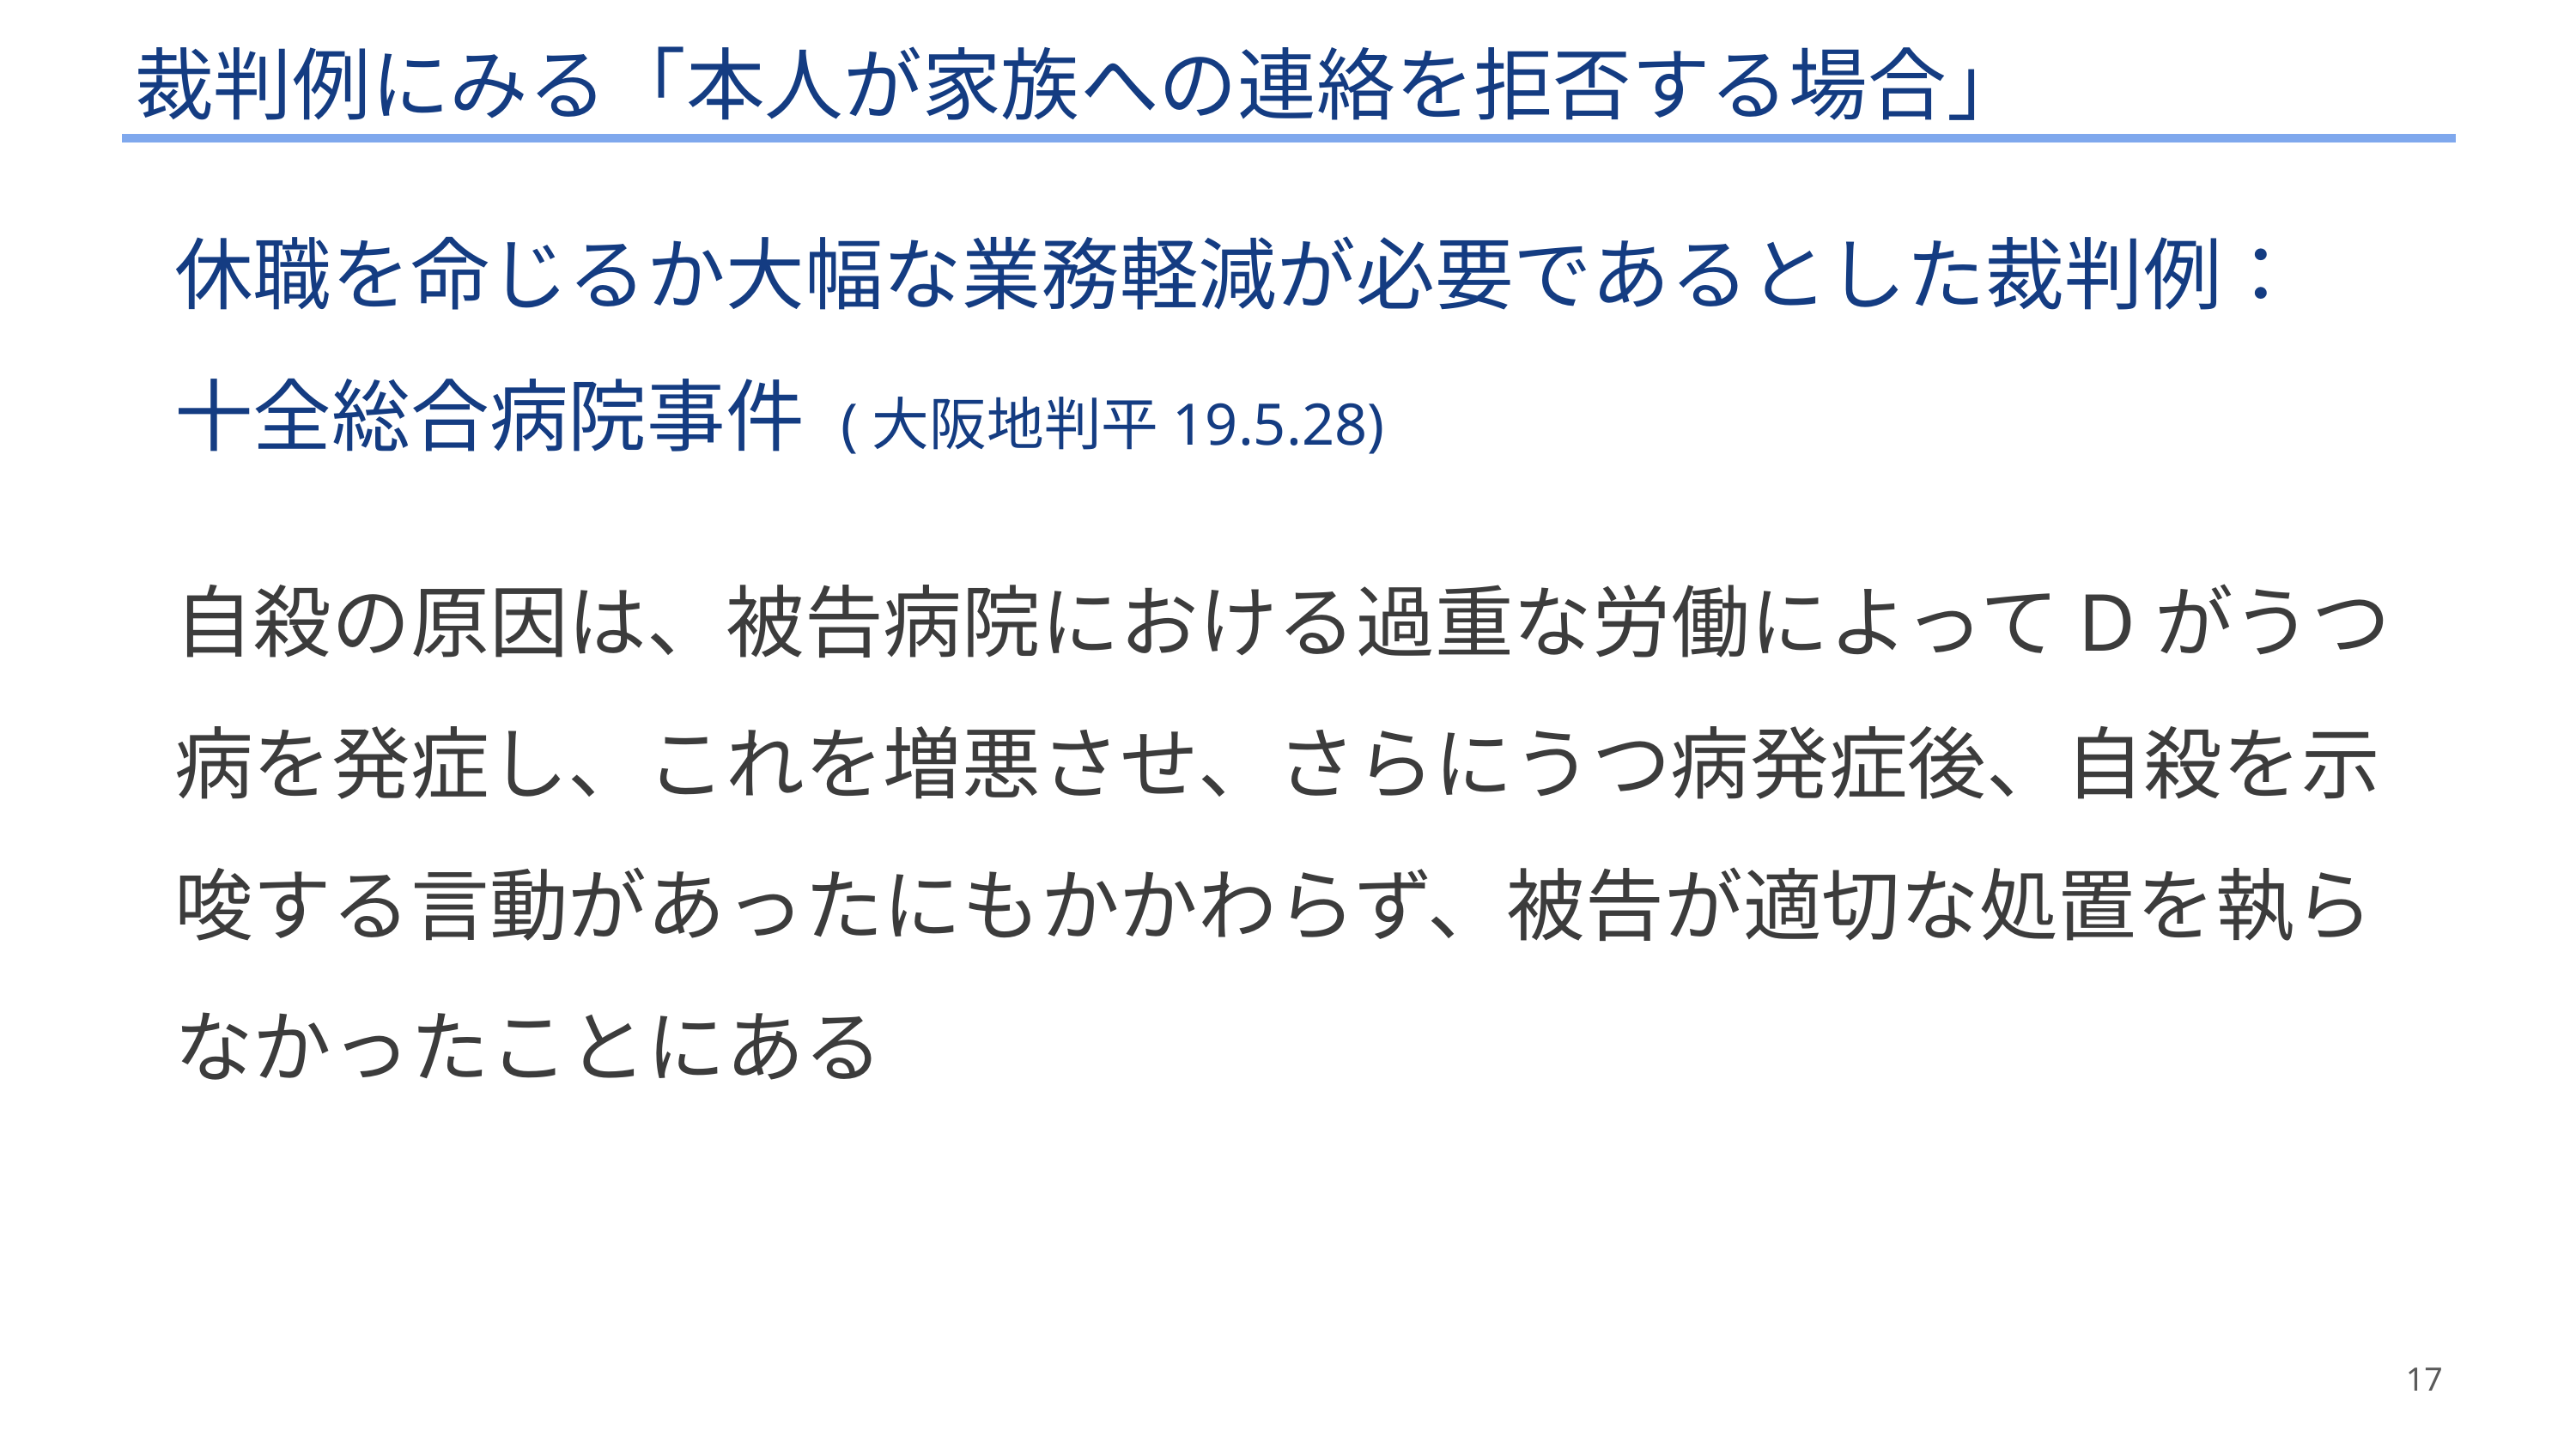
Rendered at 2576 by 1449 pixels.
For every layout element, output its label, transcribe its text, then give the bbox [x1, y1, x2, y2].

title 裁判例にみる「本人が家族への連絡を拒否する場合」 [122, 39, 2454, 139]
list 休職を命じるか大幅な業務軽減が必要であるとした裁判例： 十全総合病院事件 (大阪地判平19.5.28) 自殺の原因は、被告病院における過重な労働によってDがうつ病を発症し、これを増悪させ、さらにうつ病発症後、自殺を示唆する言動があったにもかかわらず、被告が適切な処置を執らなかったことにある [124, 171, 2456, 1317]
slide_number 17 [2337, 1342, 2456, 1420]
